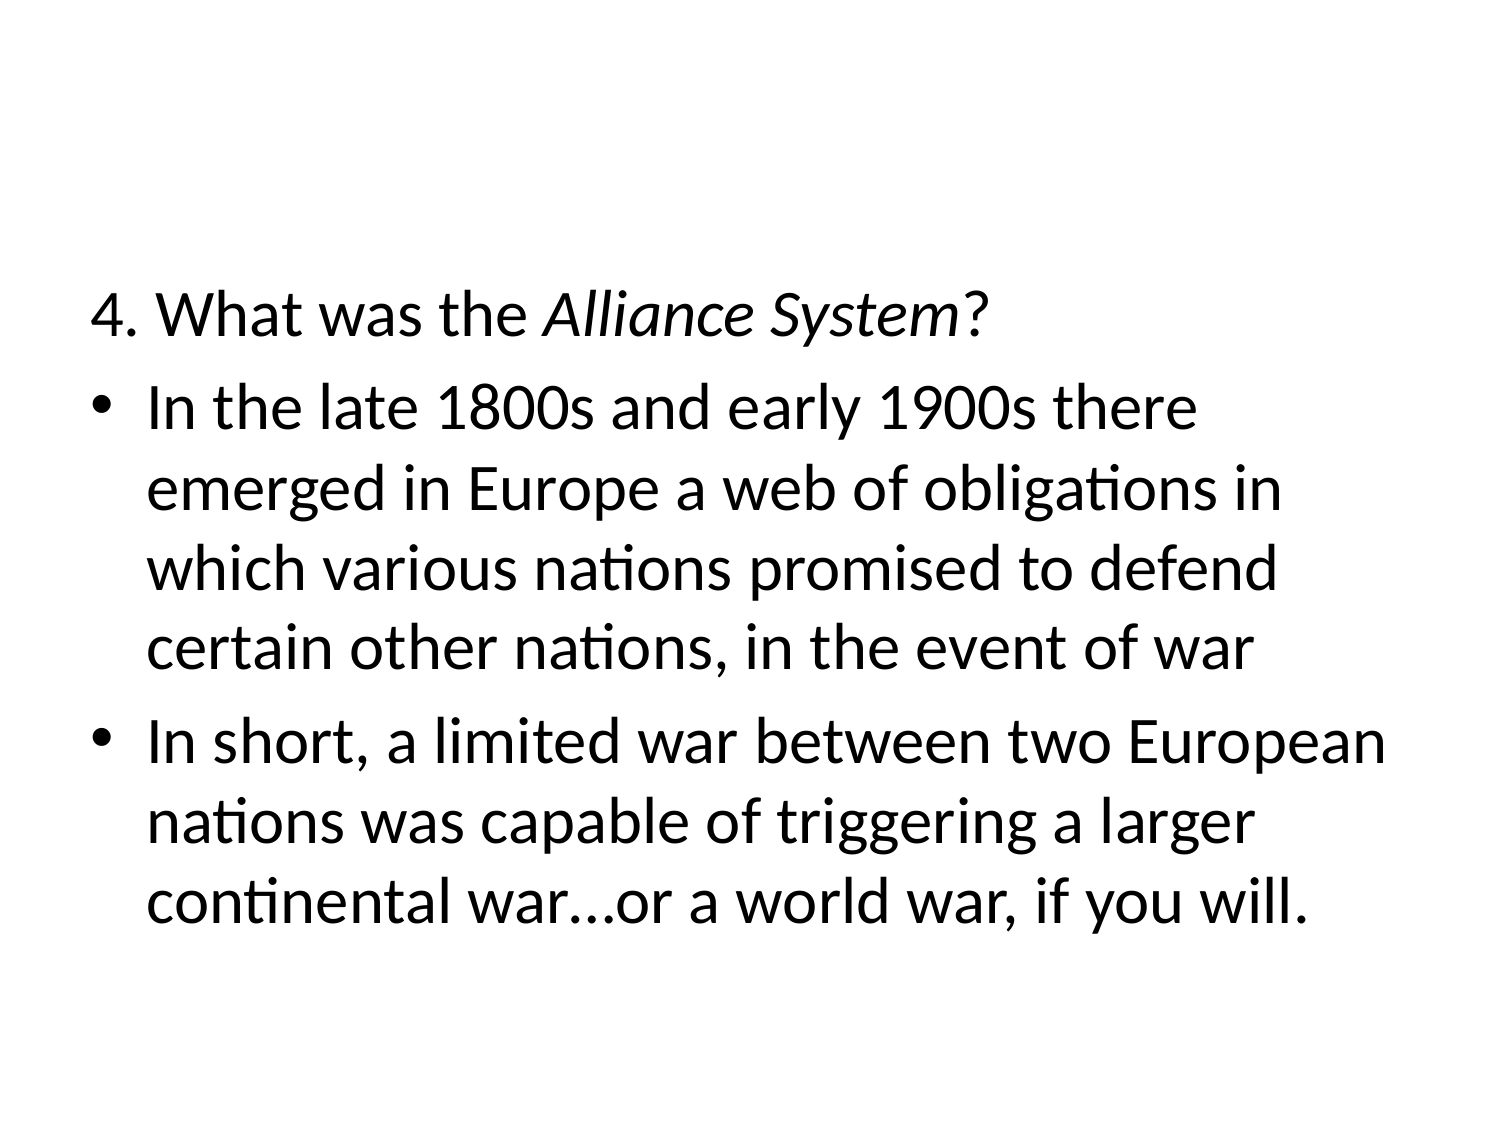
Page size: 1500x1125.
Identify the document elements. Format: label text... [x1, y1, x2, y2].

list 4. What was the Alliance System? In the late 1800s and early 1900s there emerged in Europe a web of obligations in which various nations promised to defend certain other nations, in the event of war In short, a limited war between two European nations was capable of triggering a larger continental war…or a world war, if you will. [75, 262, 1425, 1005]
